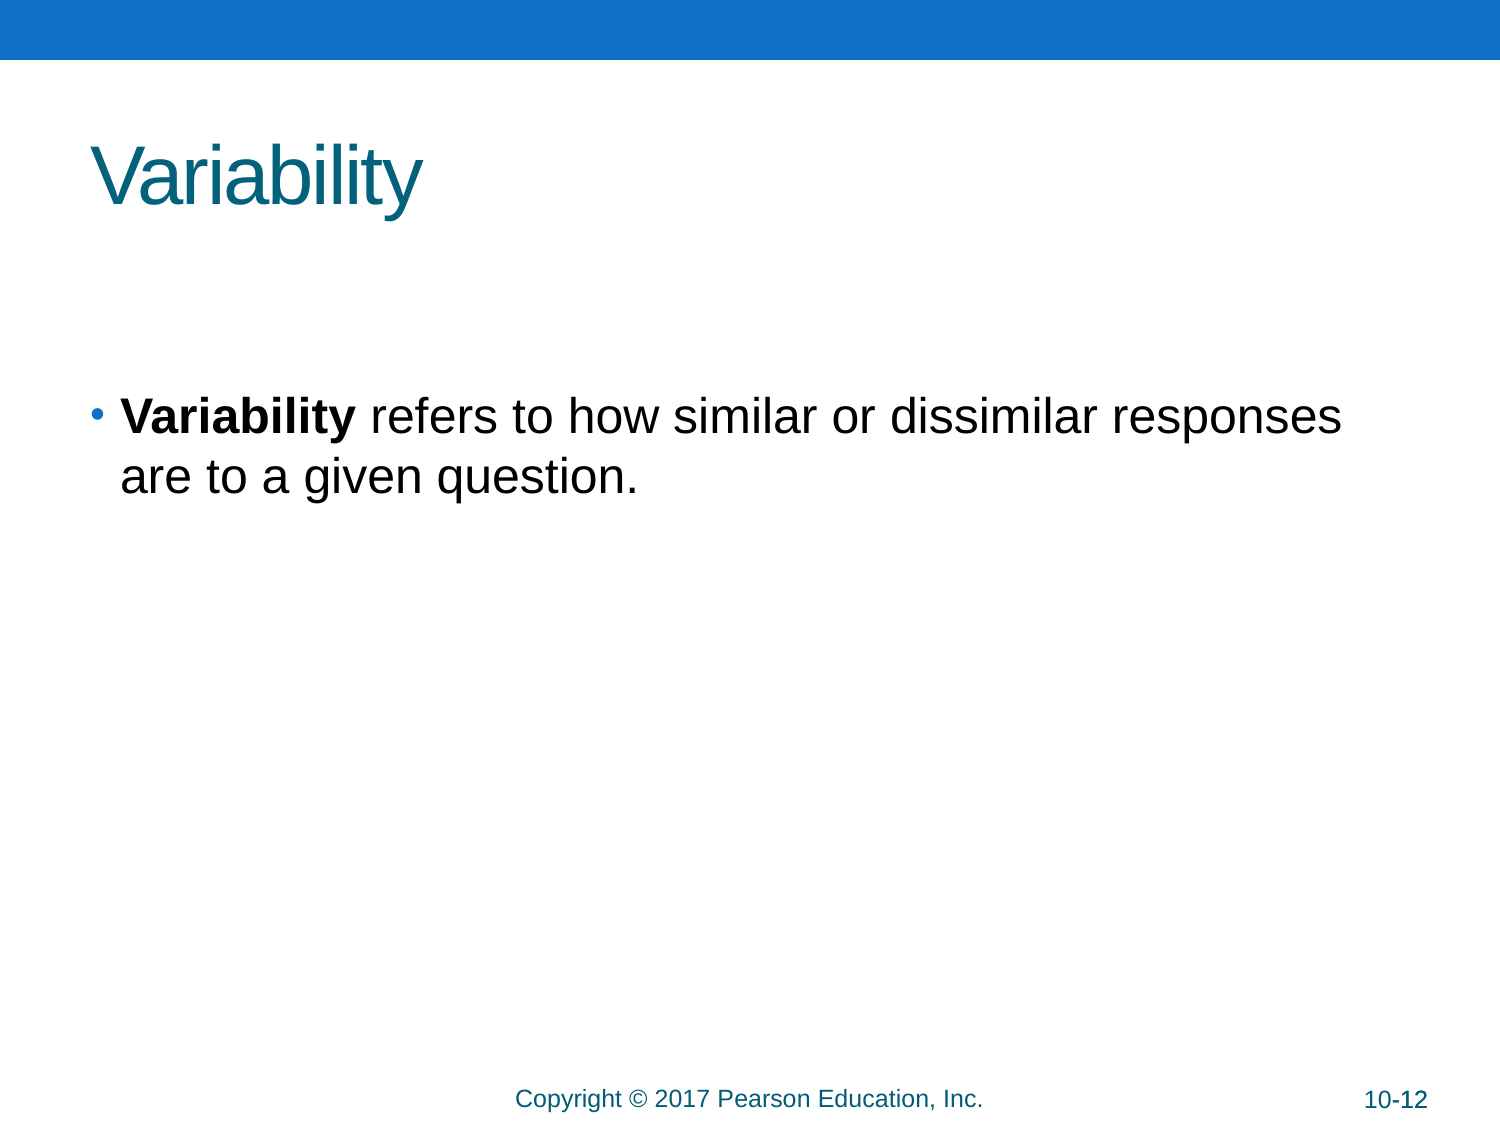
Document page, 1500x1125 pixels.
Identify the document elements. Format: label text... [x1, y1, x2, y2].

list Variability refers to how similar or dissimilar responses are to a given question. [75, 376, 1425, 1125]
title Variability [75, 90, 1425, 253]
